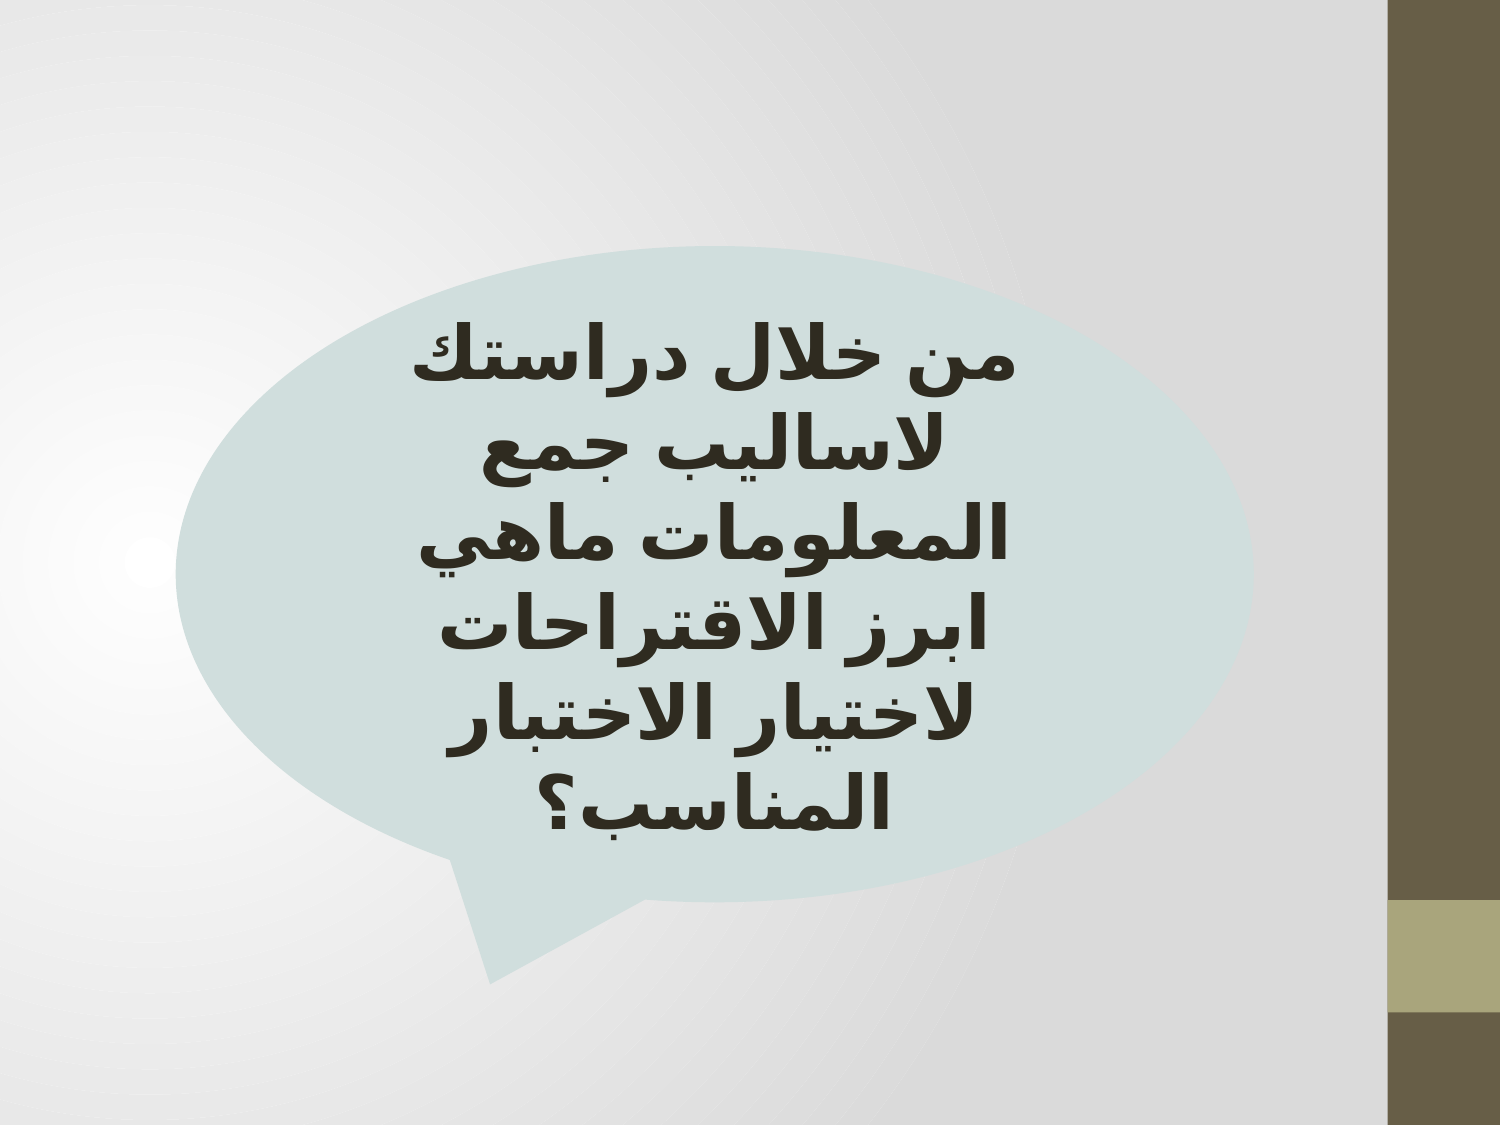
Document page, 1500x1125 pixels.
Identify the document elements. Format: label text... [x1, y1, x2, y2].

text_box من خلال دراستك لاساليب جمع المعلومات ماهي ابرز الاقتراحات لاختيار الاختبار المناسب؟ [174, 244, 1255, 986]
